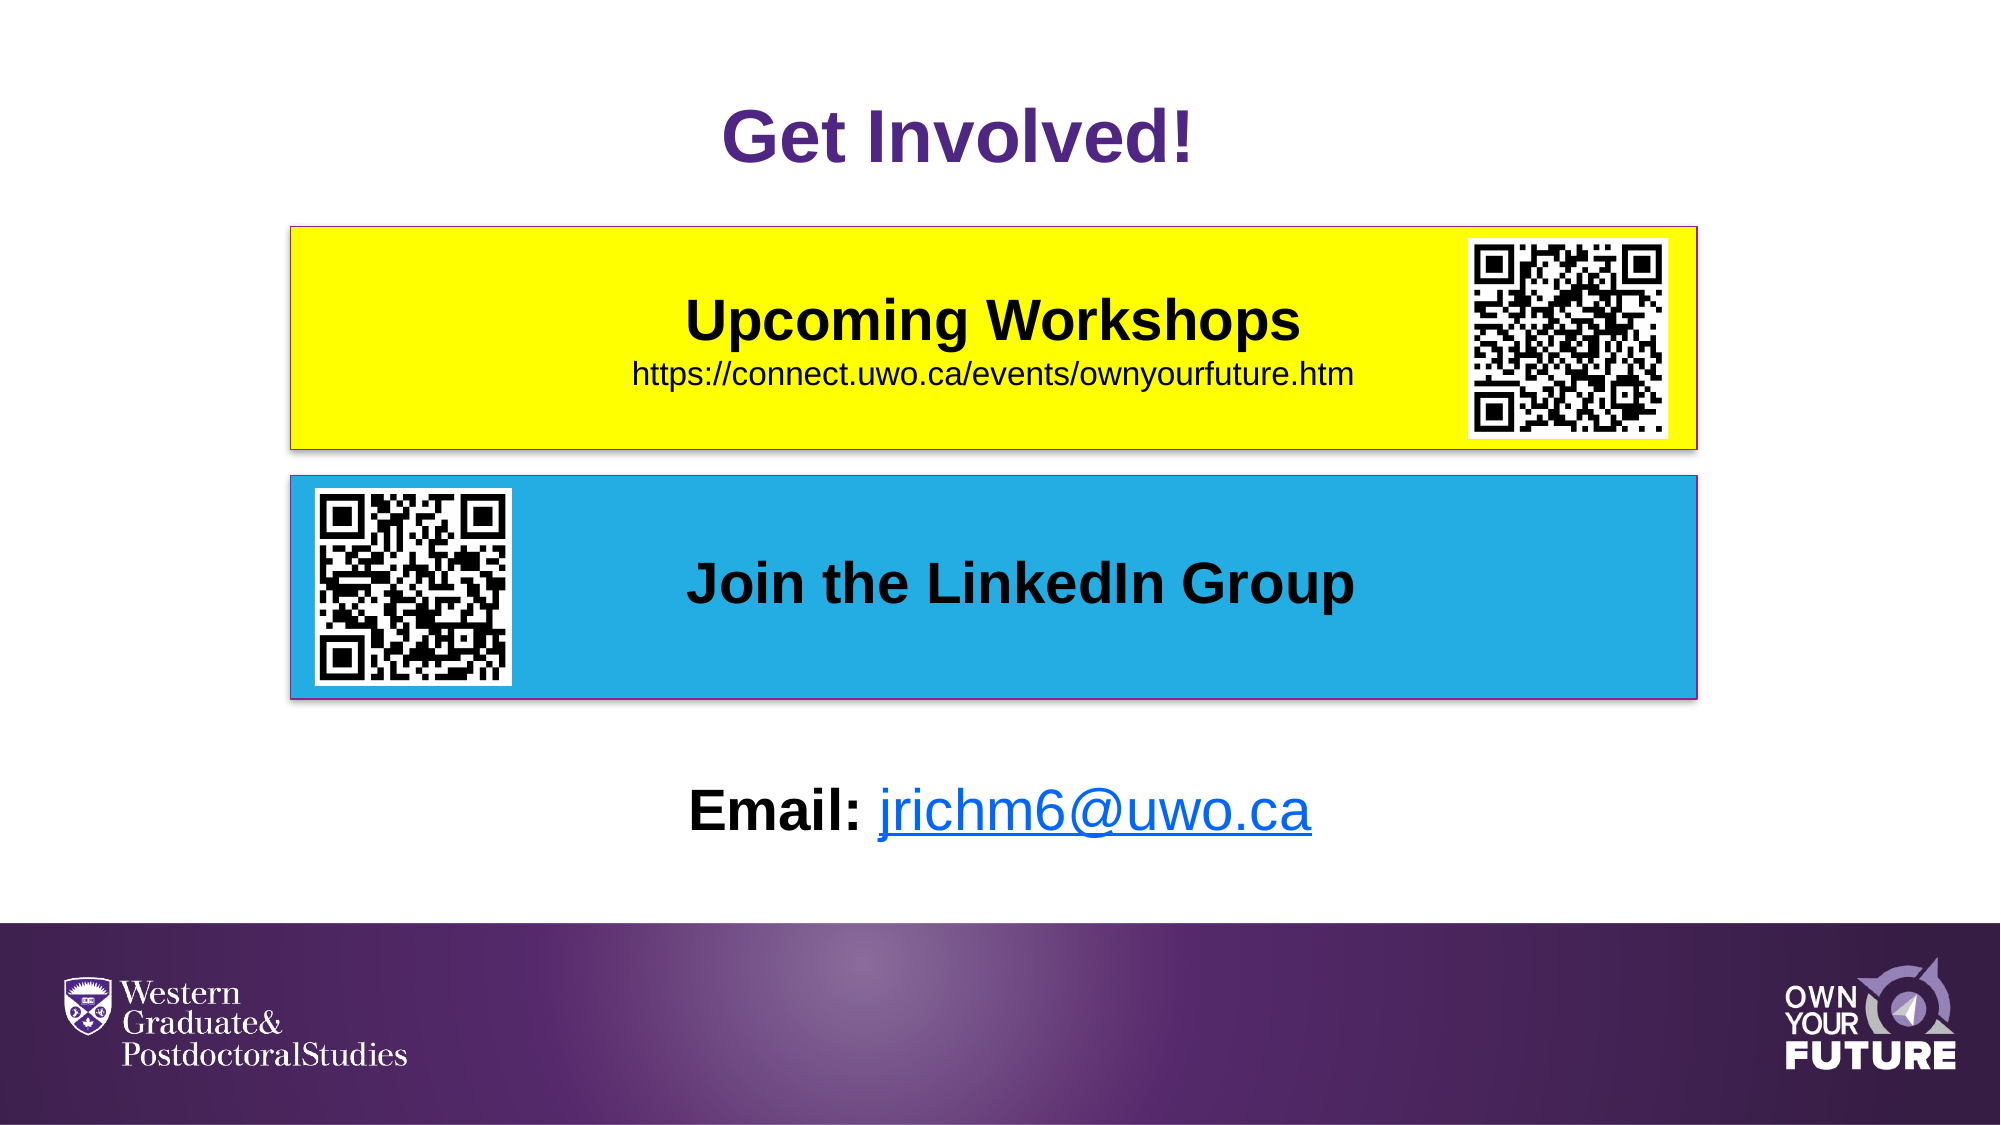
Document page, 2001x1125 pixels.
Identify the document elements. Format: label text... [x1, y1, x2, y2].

picture [1467, 237, 1669, 439]
picture [0, 923, 2000, 1125]
text_box [290, 475, 1698, 700]
text_box Join the LinkedIn Group [618, 537, 1425, 623]
text_box Email: jrichm6@uwo.ca [500, 764, 1500, 849]
title Get Involved! [159, 62, 1884, 191]
text_box Upcoming Workshops https://connect.uwo.ca/events/ownyourfuture.htm [590, 274, 1397, 400]
text_box [290, 226, 1698, 450]
picture [314, 488, 513, 686]
